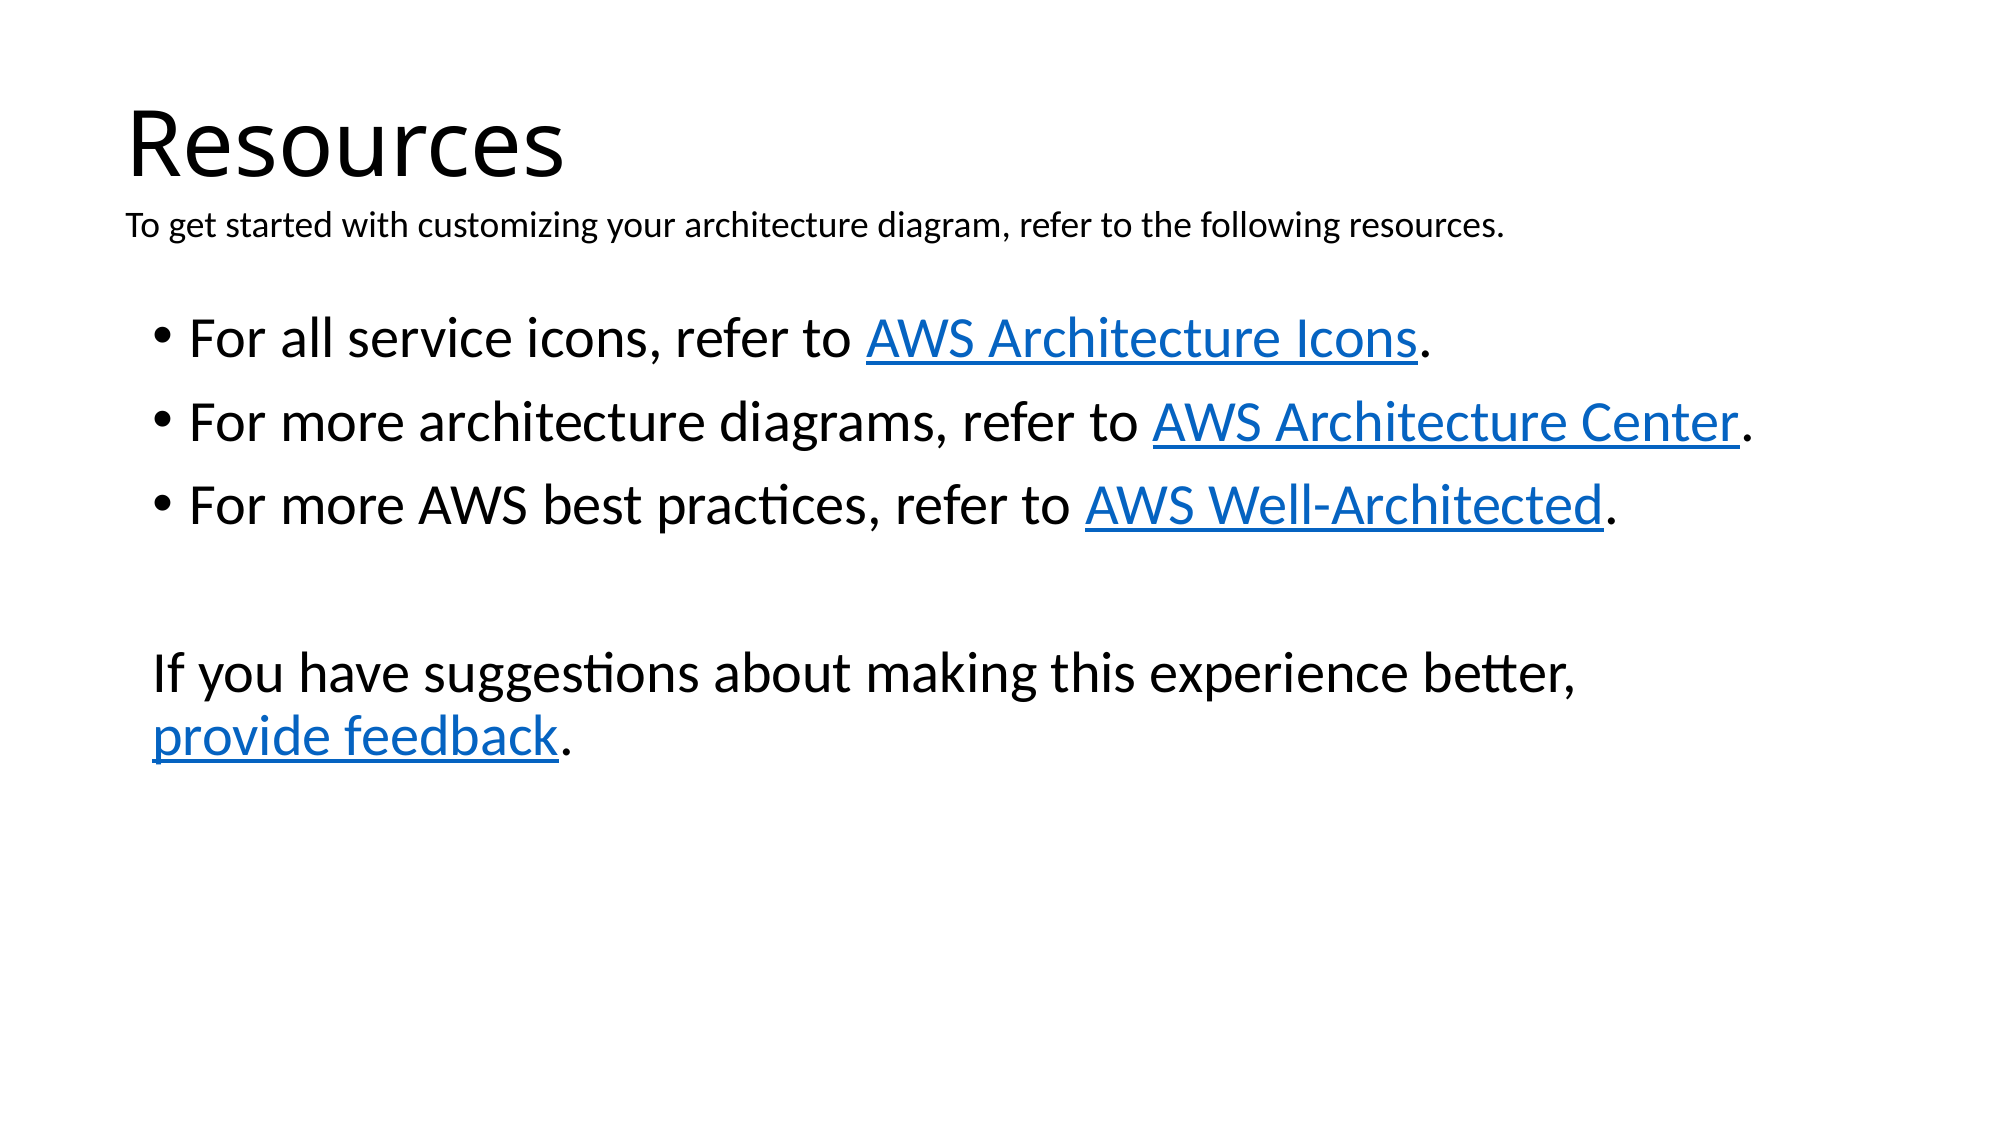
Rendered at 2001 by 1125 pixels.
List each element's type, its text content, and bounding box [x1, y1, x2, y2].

title Resources [110, 65, 1836, 227]
list For all service icons, refer to AWS Architecture Icons. For more architecture diagrams, refer to AWS Architecture Center. For more AWS best practices, refer to AWS Well-Architected. If you have suggestions about making this experience better, provide feedback. [137, 299, 1863, 1014]
text_box To get started with customizing your architecture diagram, refer to the following resources. [110, 192, 1707, 253]
